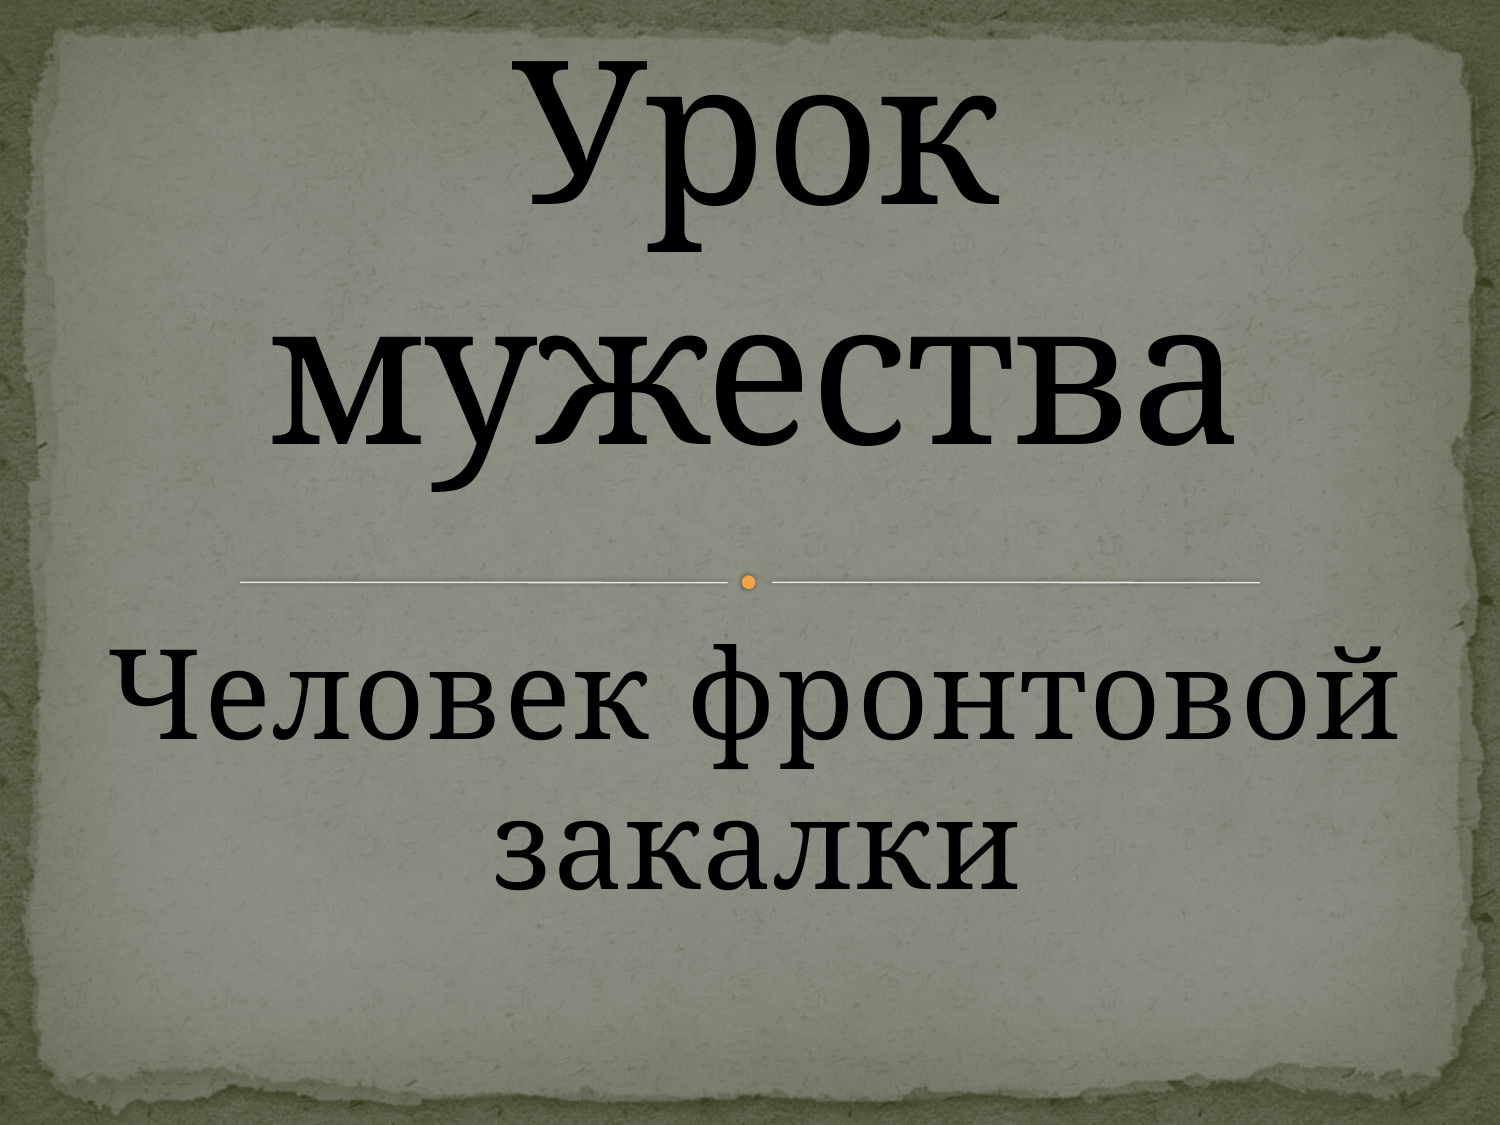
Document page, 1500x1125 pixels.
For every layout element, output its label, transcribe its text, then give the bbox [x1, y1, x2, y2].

subtitle Человек фронтовой закалки [75, 606, 1438, 795]
title Урок мужества [74, 101, 1438, 492]
